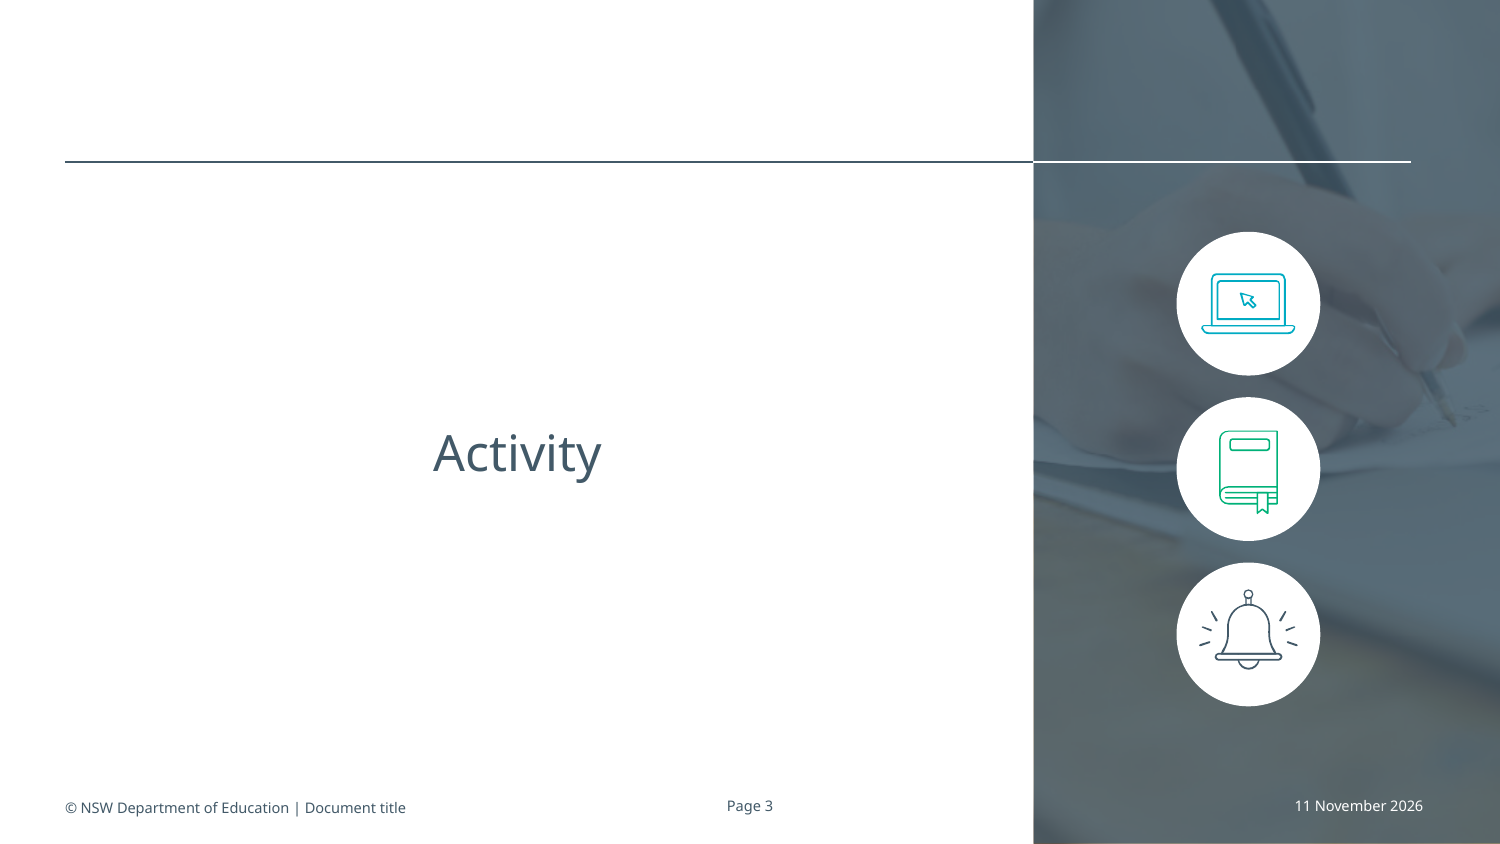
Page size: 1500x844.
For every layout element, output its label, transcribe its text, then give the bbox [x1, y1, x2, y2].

text_box [1175, 396, 1322, 543]
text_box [1199, 589, 1298, 670]
slide_number Page 3 [575, 779, 925, 824]
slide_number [1151, 779, 1424, 824]
footer © NSW Department of Education | Document title [64, 779, 514, 824]
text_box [1200, 273, 1296, 335]
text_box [1218, 430, 1279, 515]
text_box [1175, 230, 1322, 377]
text_box [1175, 561, 1322, 708]
list Activity [64, 196, 987, 777]
